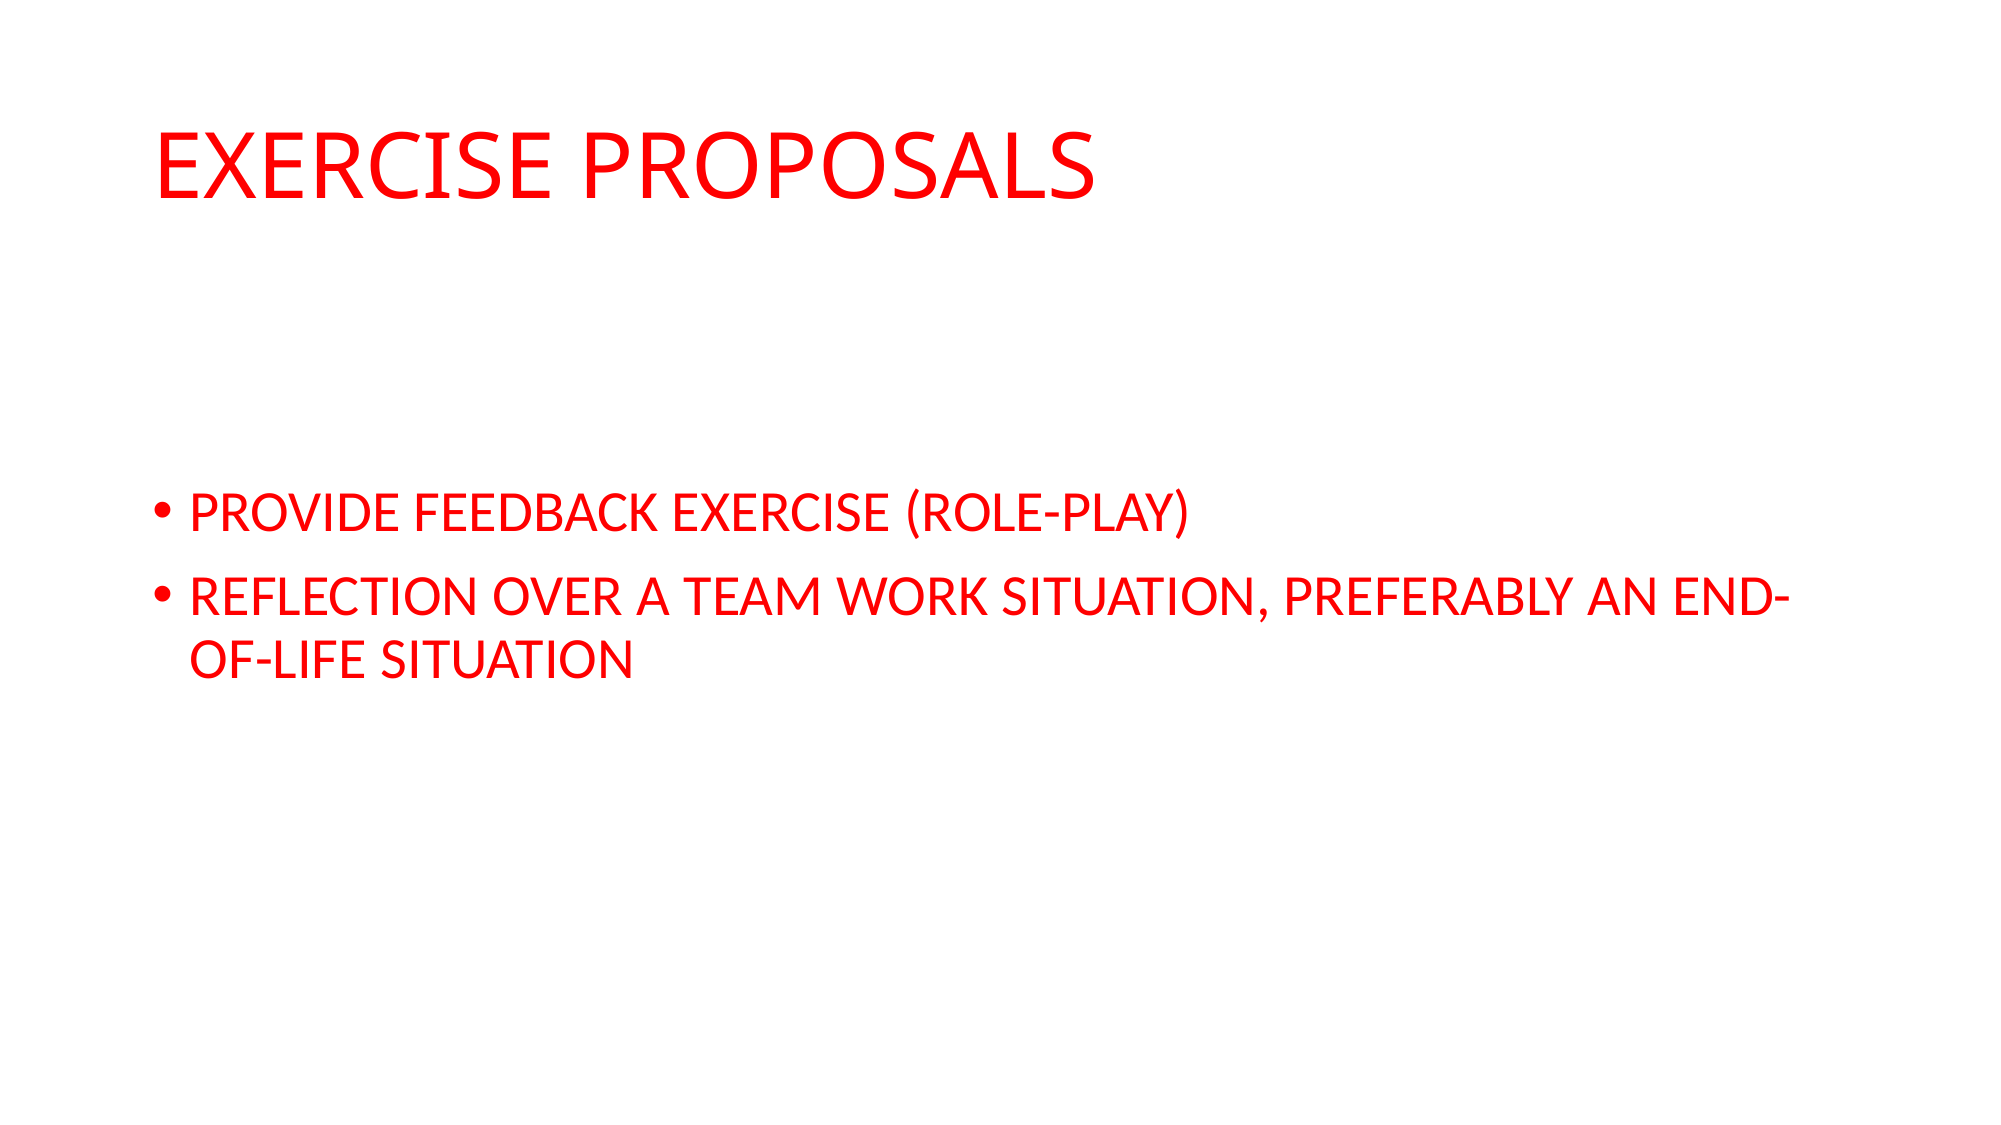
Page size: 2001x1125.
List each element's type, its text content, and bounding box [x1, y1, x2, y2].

list PROVIDE FEEDBACK EXERCISE (ROLE-PLAY) REFLECTION OVER A TEAM WORK SITUATION, PREFERABLY AN END-OF-LIFE SITUATION [137, 299, 1863, 1014]
title EXERCISE PROPOSALS [137, 59, 1863, 278]
